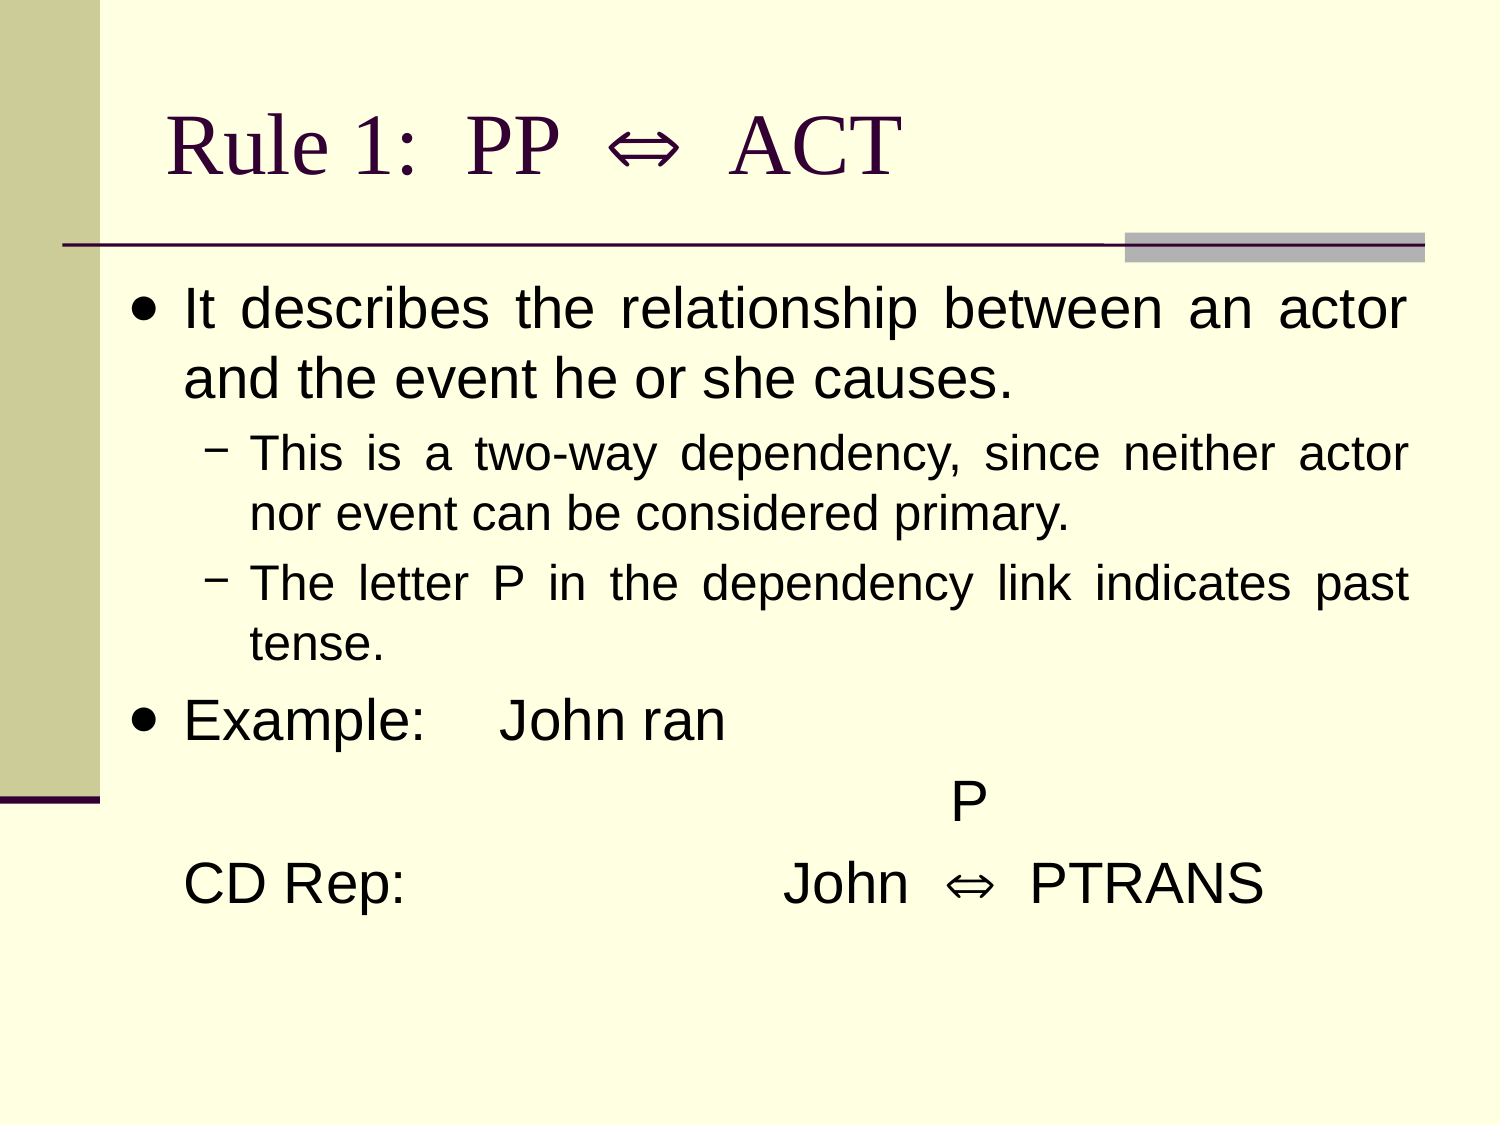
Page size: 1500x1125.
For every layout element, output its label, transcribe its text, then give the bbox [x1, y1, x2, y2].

list It describes the relationship between an actor and the event he or she causes. This is a two-way dependency, since neither actor nor event can be considered primary. The letter P in the dependency link indicates past tense. Example: John ran P CD Rep: John  PTRANS [112, 262, 1425, 1006]
title Rule 1: PP  ACT [150, 45, 1425, 234]
